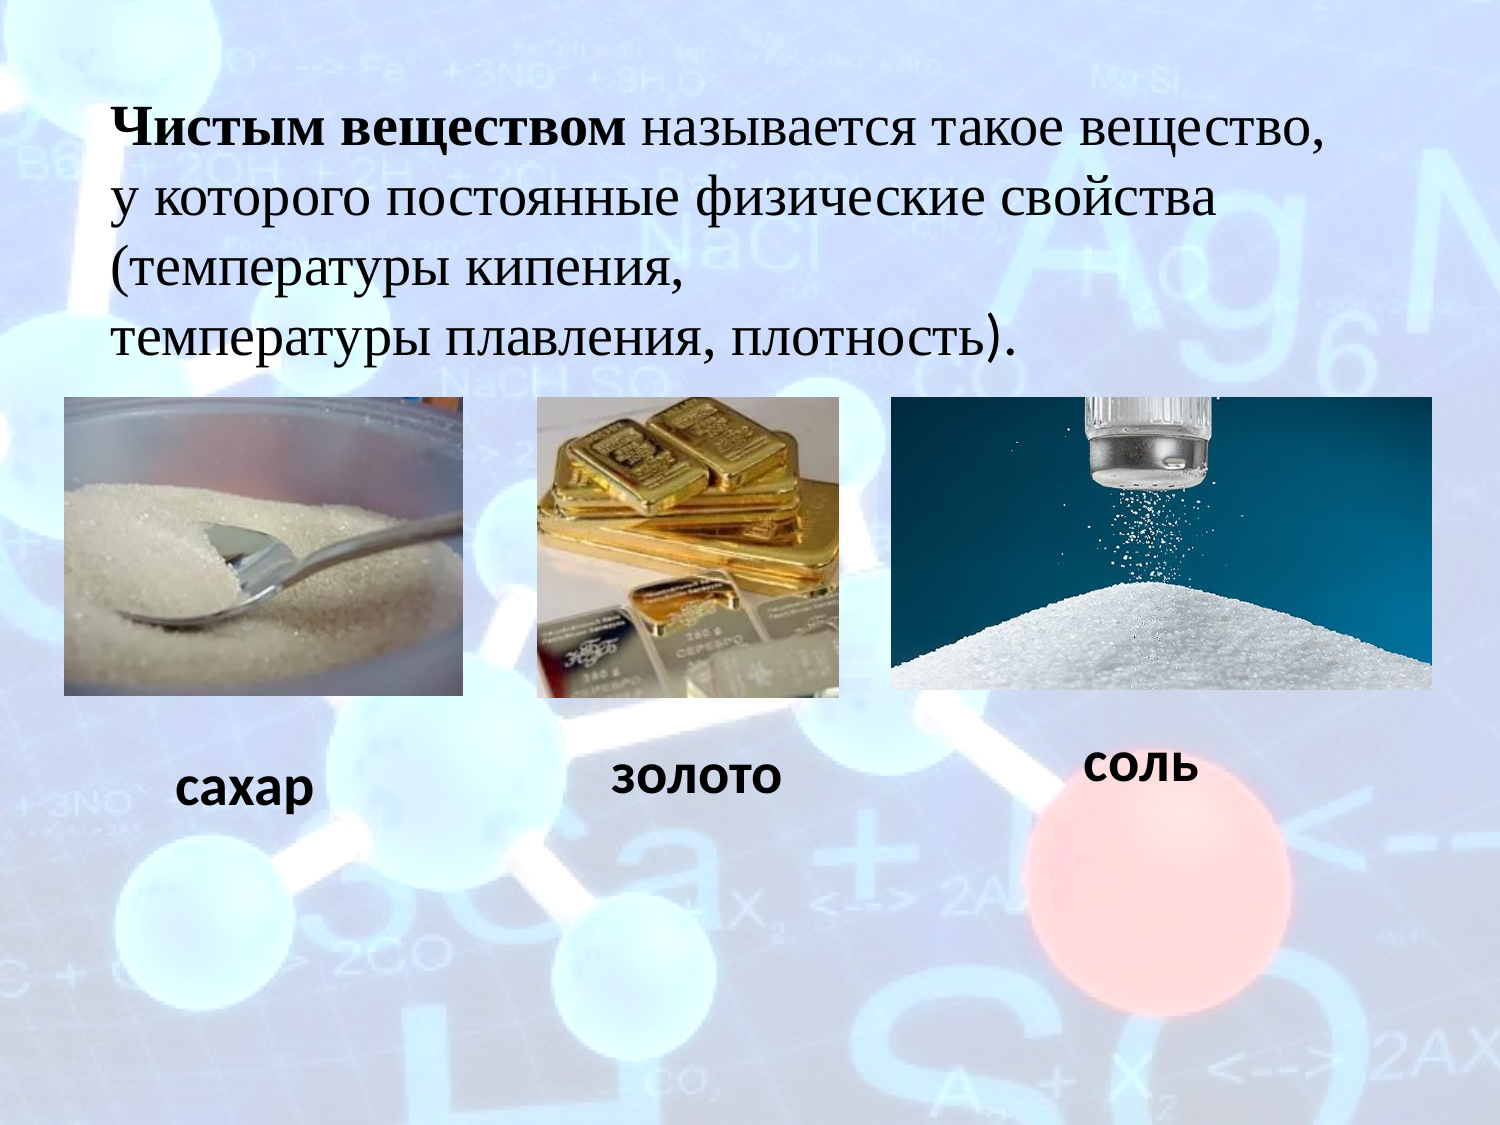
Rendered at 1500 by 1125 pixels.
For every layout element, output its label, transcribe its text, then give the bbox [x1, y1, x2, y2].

picture [0, 0, 1500, 1125]
text_box соль [1069, 716, 1215, 801]
text_box сахар [160, 739, 330, 825]
text_box Чистым веществом называется такое вещество, у которого постоянные физические свойства (температуры кипения, температуры плавления, плотность). [95, 79, 1357, 375]
text_box золото [596, 727, 799, 813]
